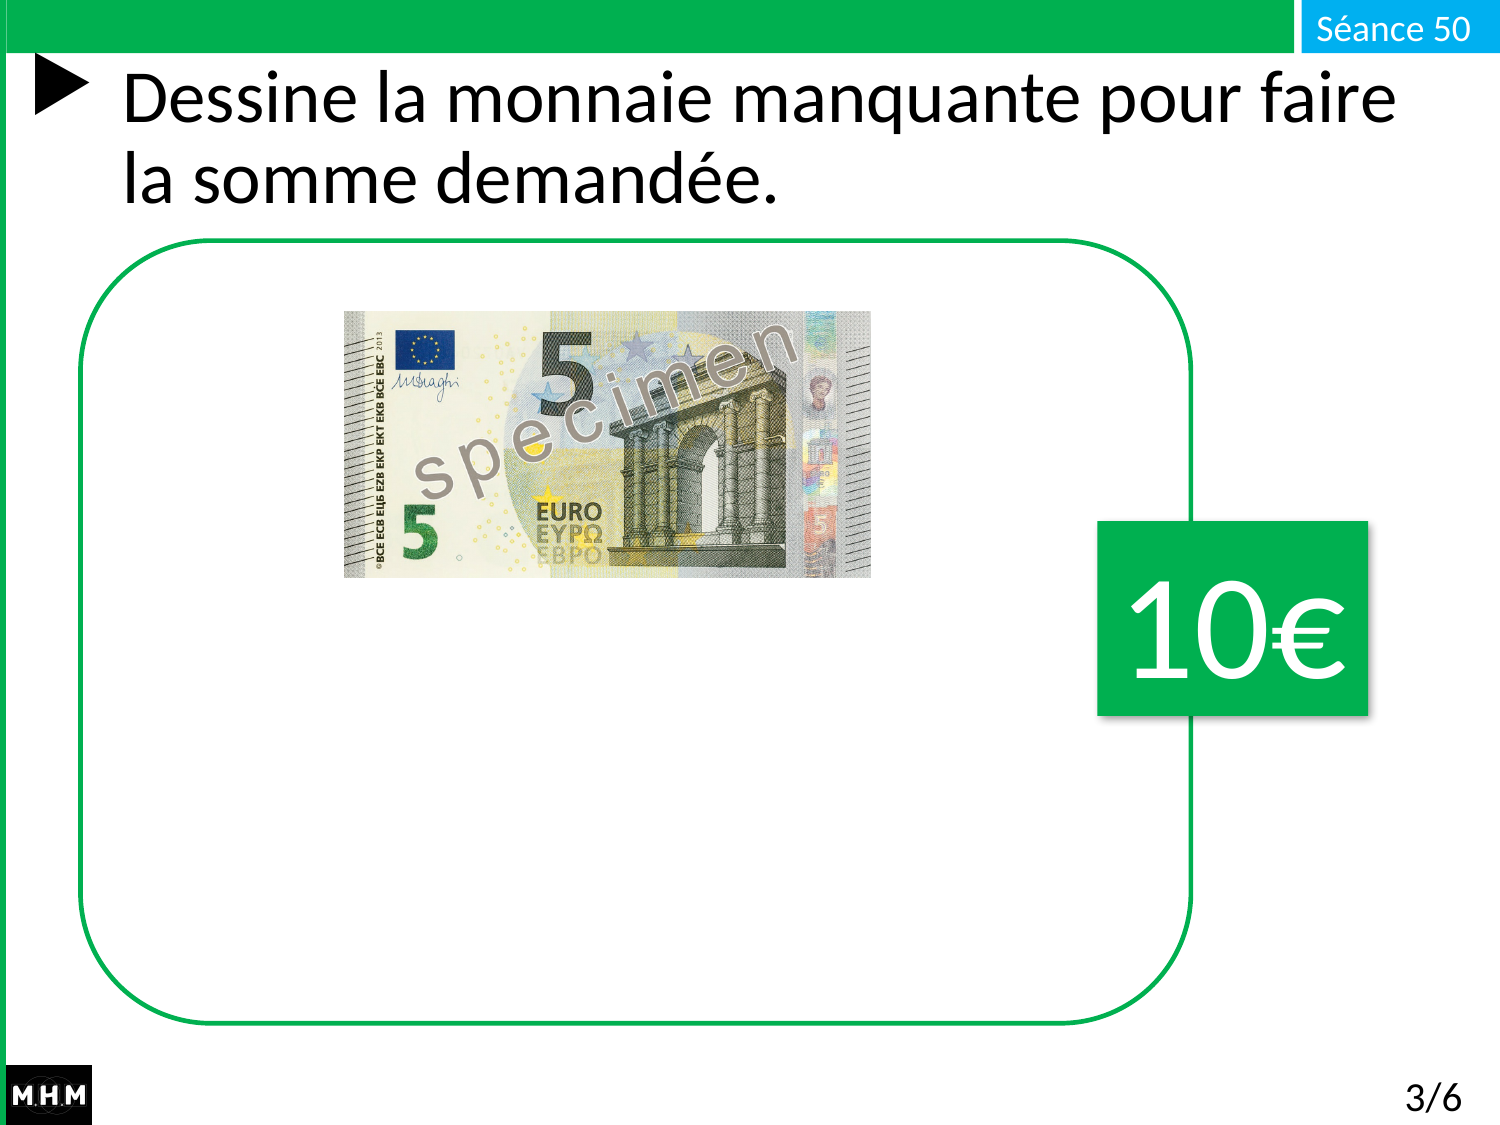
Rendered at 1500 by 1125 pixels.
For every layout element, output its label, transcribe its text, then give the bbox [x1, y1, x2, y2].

text_box 3/6 [1389, 1068, 1500, 1125]
title Dessine la monnaie manquante pour faire la somme demandée. [13, 58, 1453, 219]
picture [6, 1065, 92, 1125]
text_box 10€ [1097, 521, 1369, 716]
text_box [79, 239, 1192, 1025]
picture [344, 311, 871, 578]
